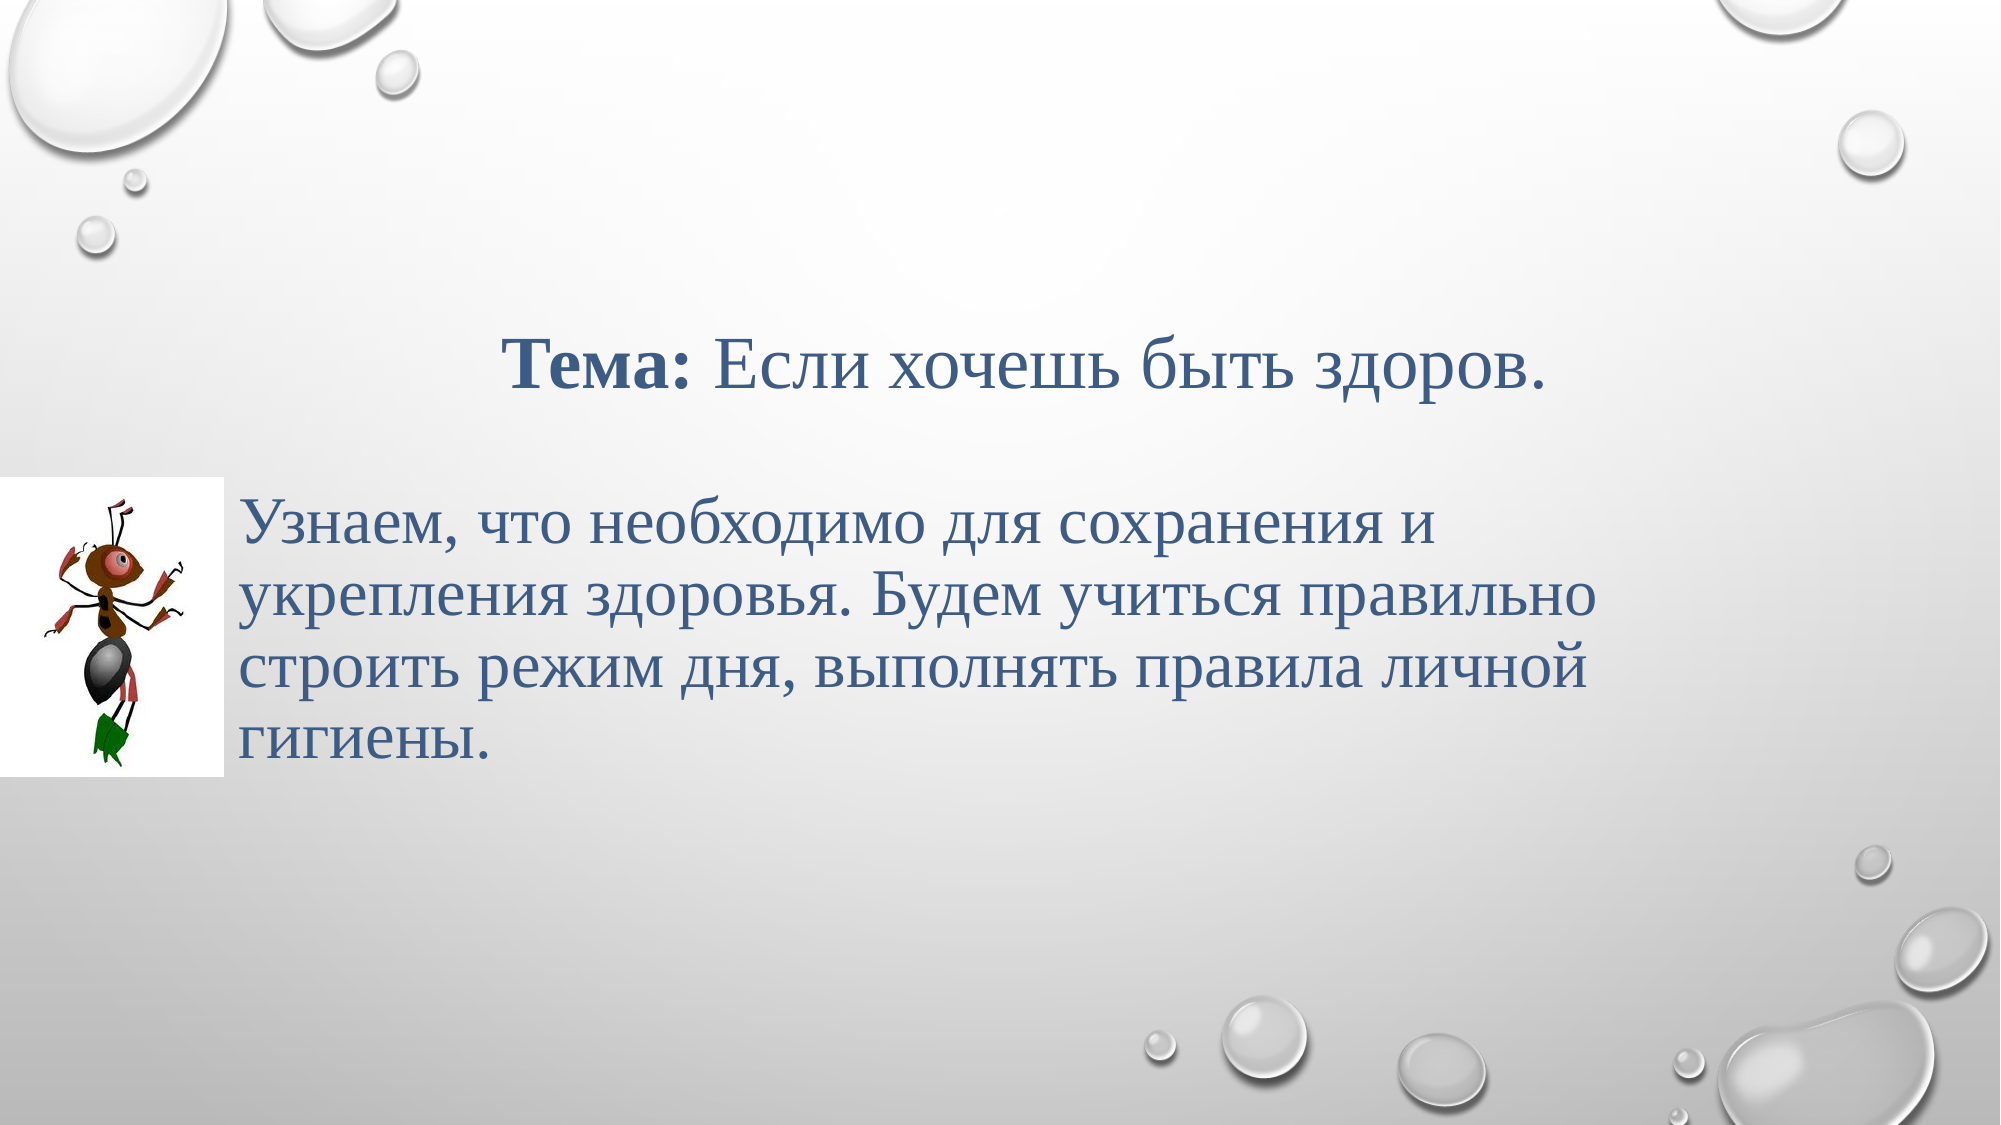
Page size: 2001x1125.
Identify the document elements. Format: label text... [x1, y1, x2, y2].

title Тема: Если хочешь быть здоров. Узнаем, что необходимо для сохранения и укрепления здоровья. Будем учиться правильно строить режим дня, выполнять правила личной гигиены. [223, 101, 1703, 996]
picture [0, 0, 2000, 1125]
